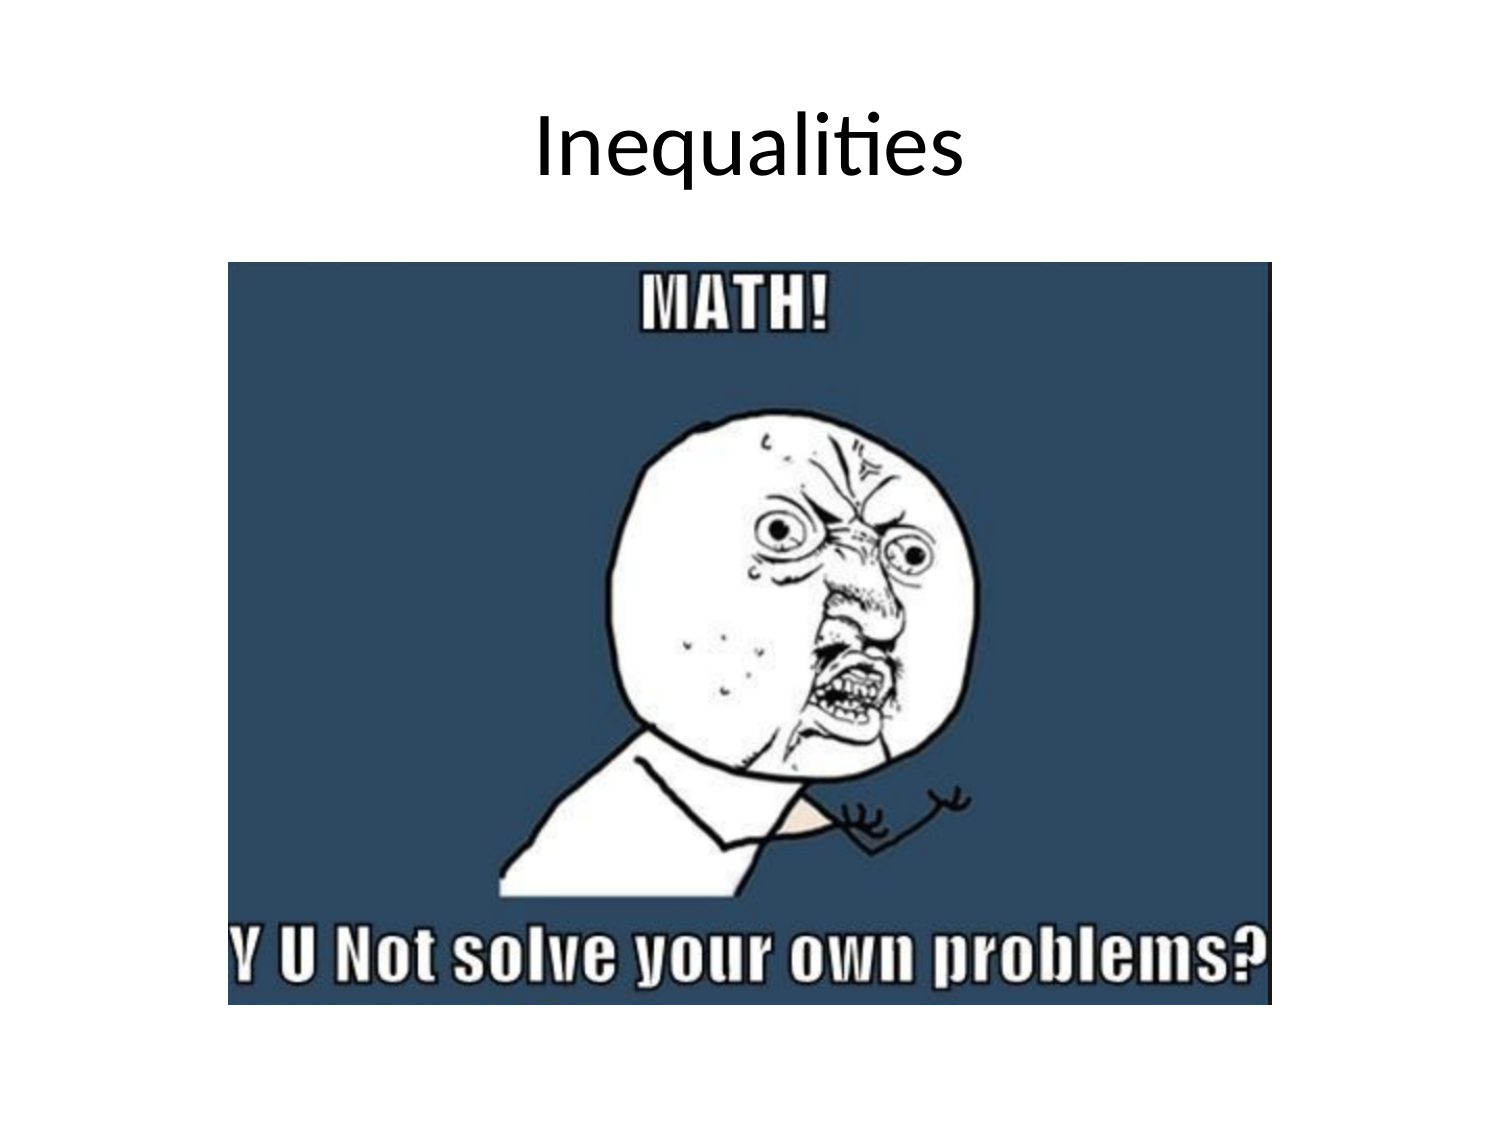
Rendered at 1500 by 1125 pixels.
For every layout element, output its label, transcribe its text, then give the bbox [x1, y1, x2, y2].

title Inequalities [75, 45, 1425, 233]
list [74, 262, 1426, 1006]
